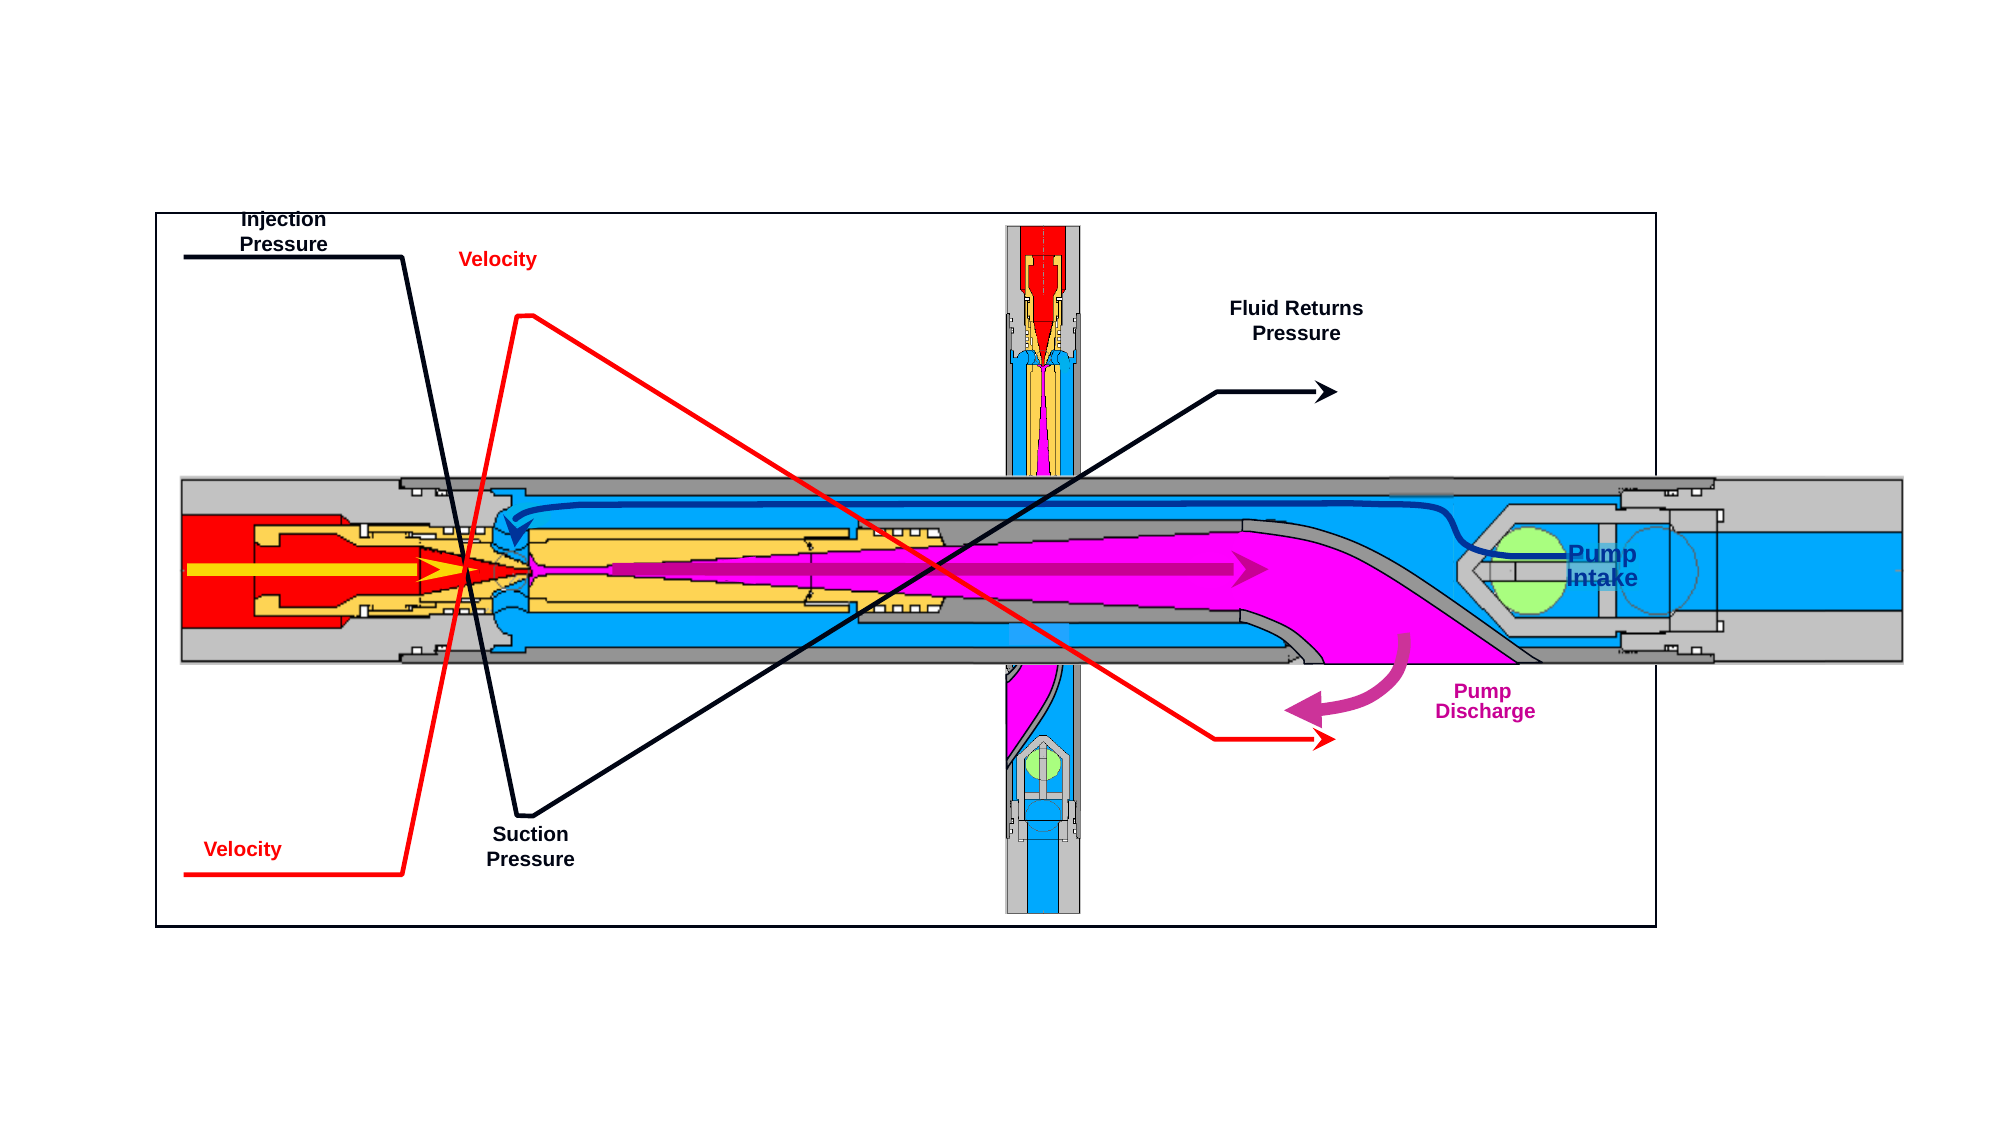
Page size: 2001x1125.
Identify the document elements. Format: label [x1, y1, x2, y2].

text_box [155, 198, 1904, 927]
